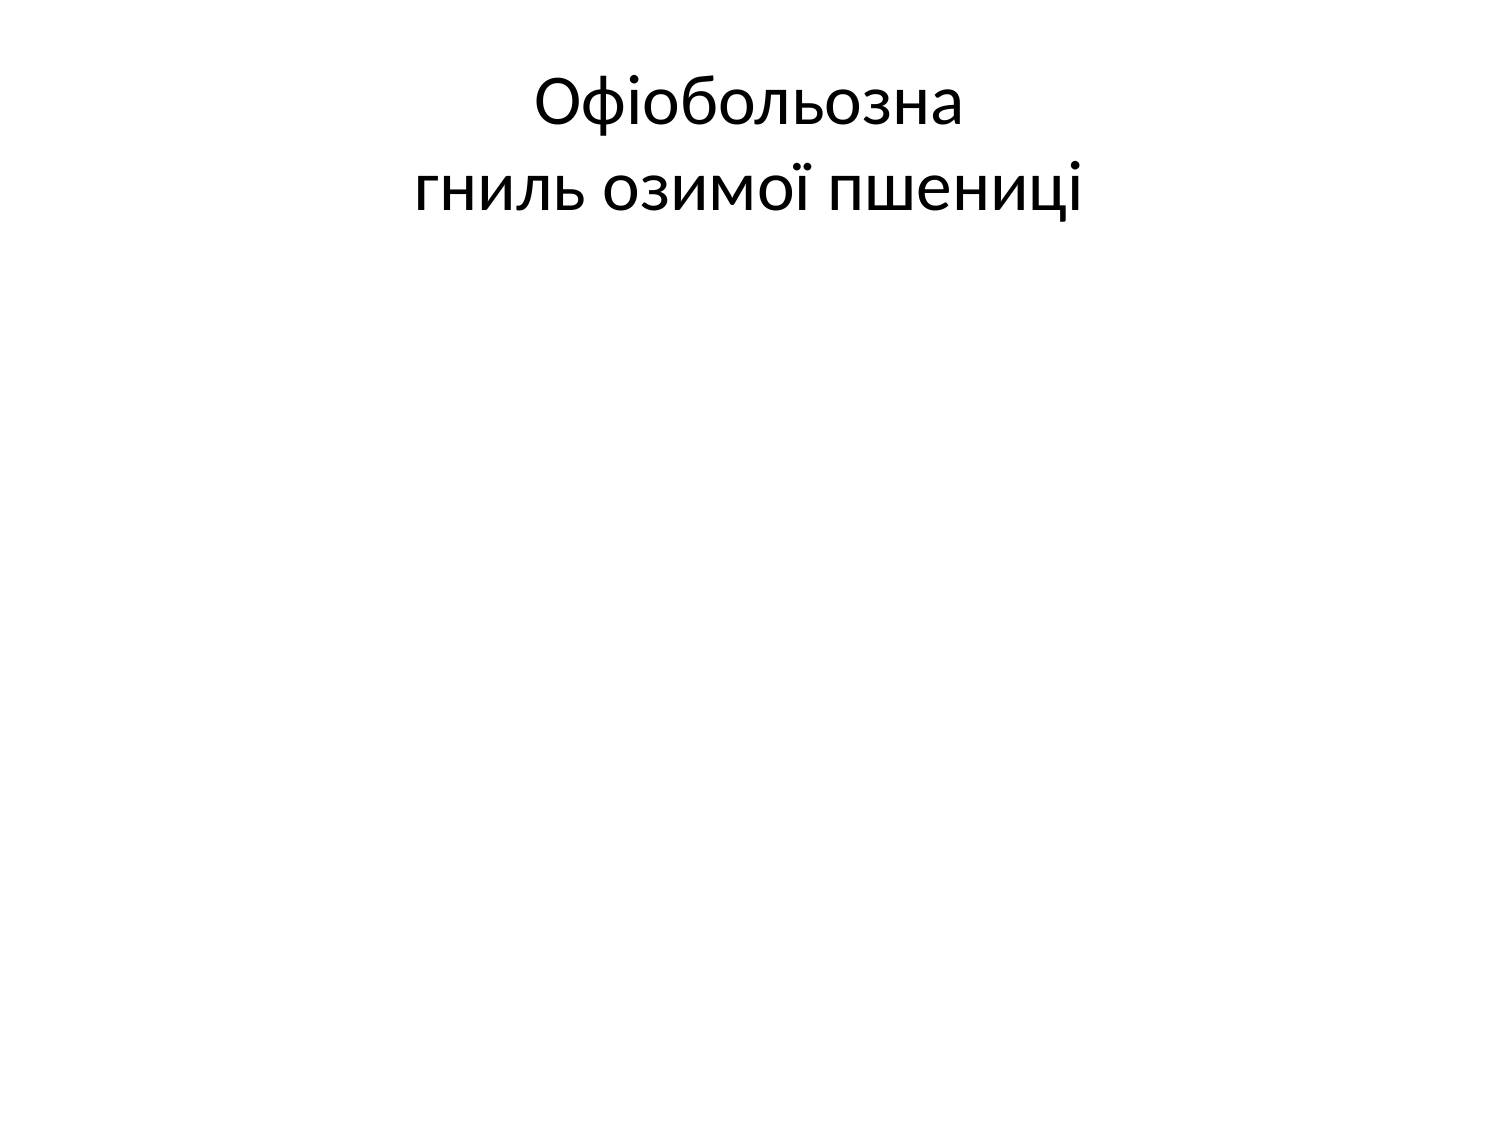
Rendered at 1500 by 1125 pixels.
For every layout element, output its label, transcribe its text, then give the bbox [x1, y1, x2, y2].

title Офіобольозна гниль озимої пшениці [75, 45, 1425, 233]
